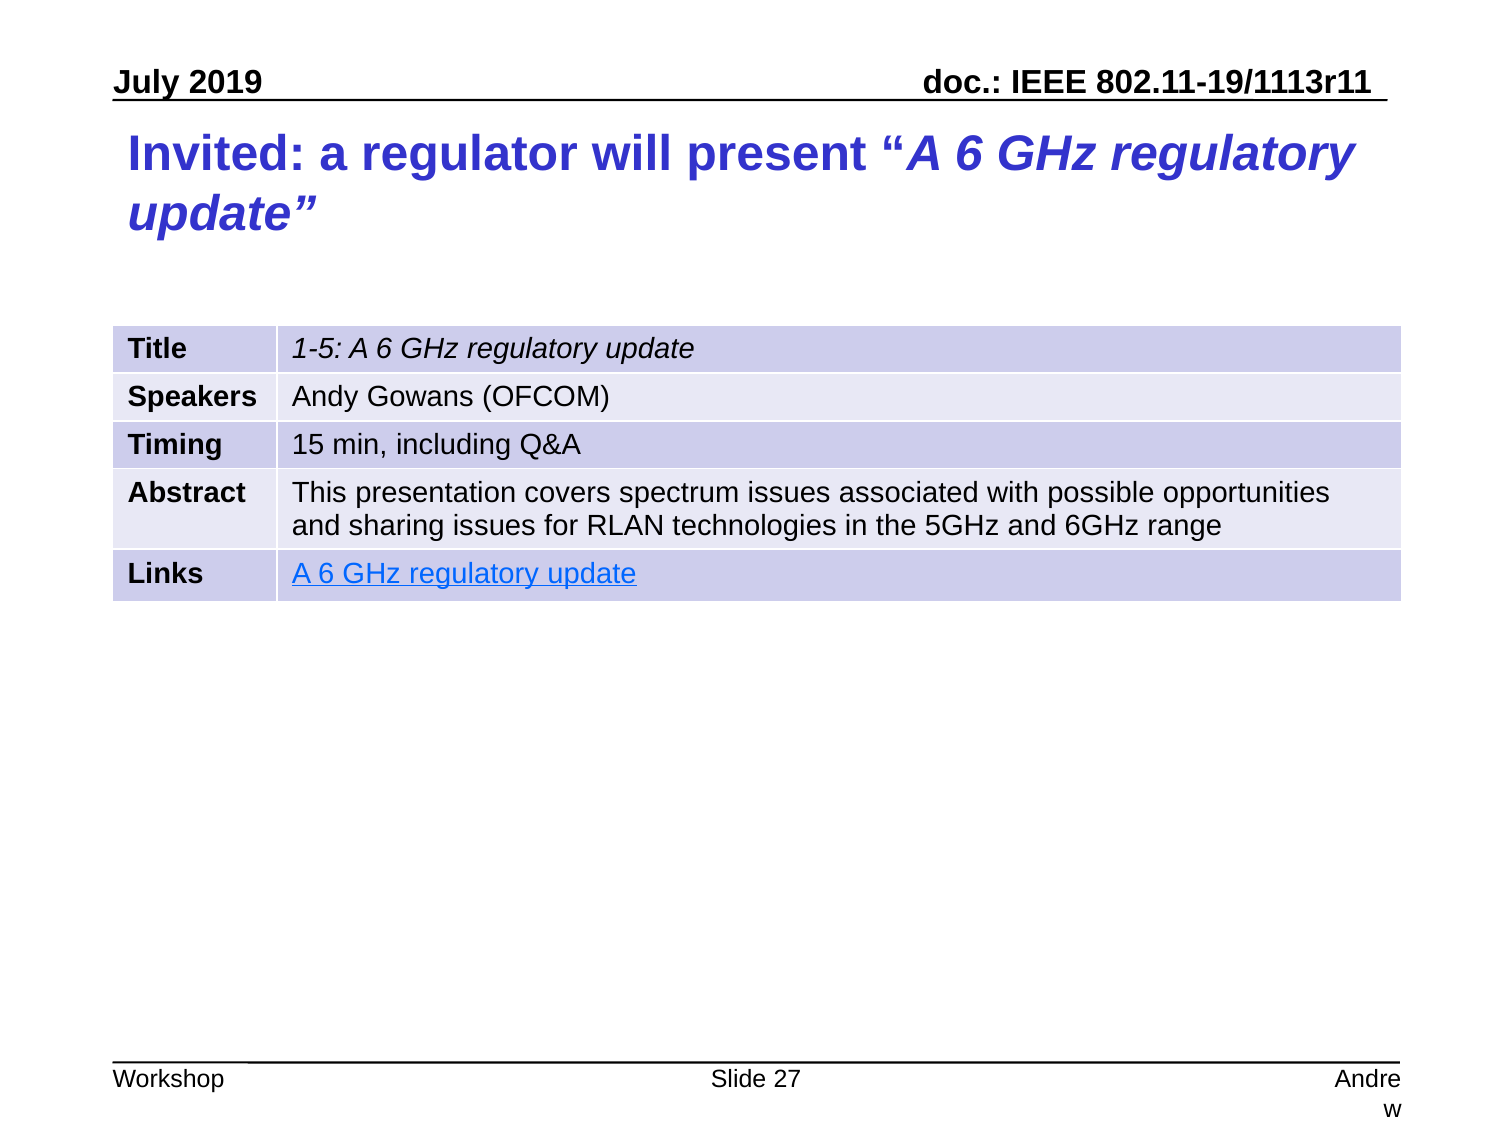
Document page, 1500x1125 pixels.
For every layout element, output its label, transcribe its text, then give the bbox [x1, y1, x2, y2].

table_cell Timing [113, 422, 276, 468]
table_cell Abstract [113, 469, 276, 548]
table_cell This presentation covers spectrum issues associated with possible opportunities and sharing issues for RLAN technologies in the 5GHz and 6GHz range [278, 469, 1401, 548]
footer Andrew Myles, Cisco [1320, 1061, 1402, 1093]
table_header Title [113, 326, 276, 372]
title Invited: a regulator will present “A 6 GHz regulatory update” [112, 112, 1388, 288]
table_cell Speakers [113, 374, 276, 420]
table_cell A 6 GHz regulatory update [278, 550, 1401, 601]
table_cell 15 min, including Q&A [278, 422, 1401, 468]
table_cell Links [113, 550, 276, 601]
table_header 1-5: A 6 GHz regulatory update [278, 326, 1401, 372]
slide_number Slide 27 [709, 1061, 803, 1093]
table_cell Andy Gowans (OFCOM) [278, 374, 1401, 420]
